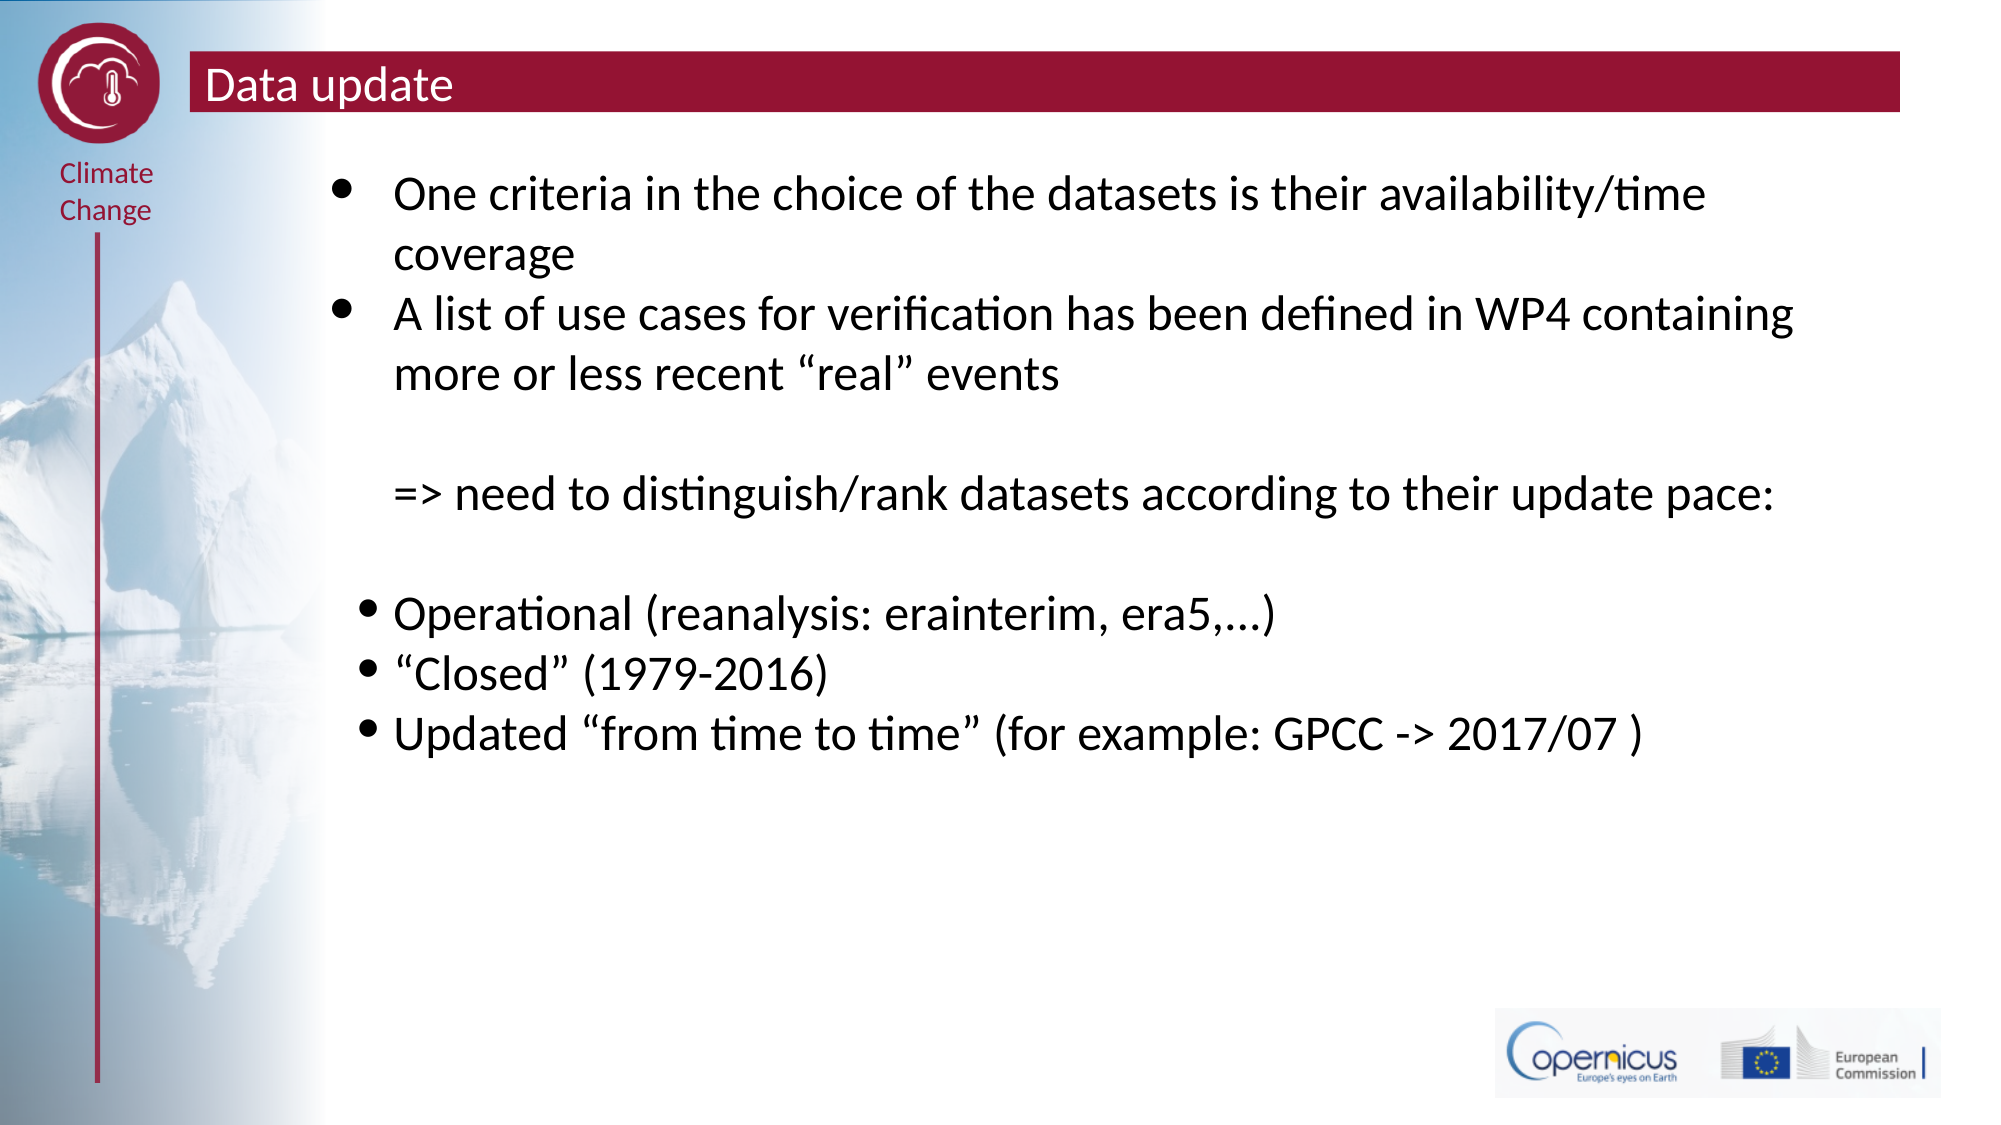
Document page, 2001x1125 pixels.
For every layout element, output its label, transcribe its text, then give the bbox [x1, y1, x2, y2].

list One criteria in the choice of the datasets is their availability/time coverage A list of use cases for verification has been defined in WP4 containing more or less recent “real” events => need to distinguish/rank datasets according to their update pace: Operational (reanalysis: erainterim, era5,...) “Closed” (1979-2016) Updated “from time to time” (for example: GPCC -> 2017/07 ) [303, 153, 1900, 990]
picture [1495, 1008, 1941, 1098]
title Data update [189, 51, 1900, 113]
picture [25, 4, 171, 154]
